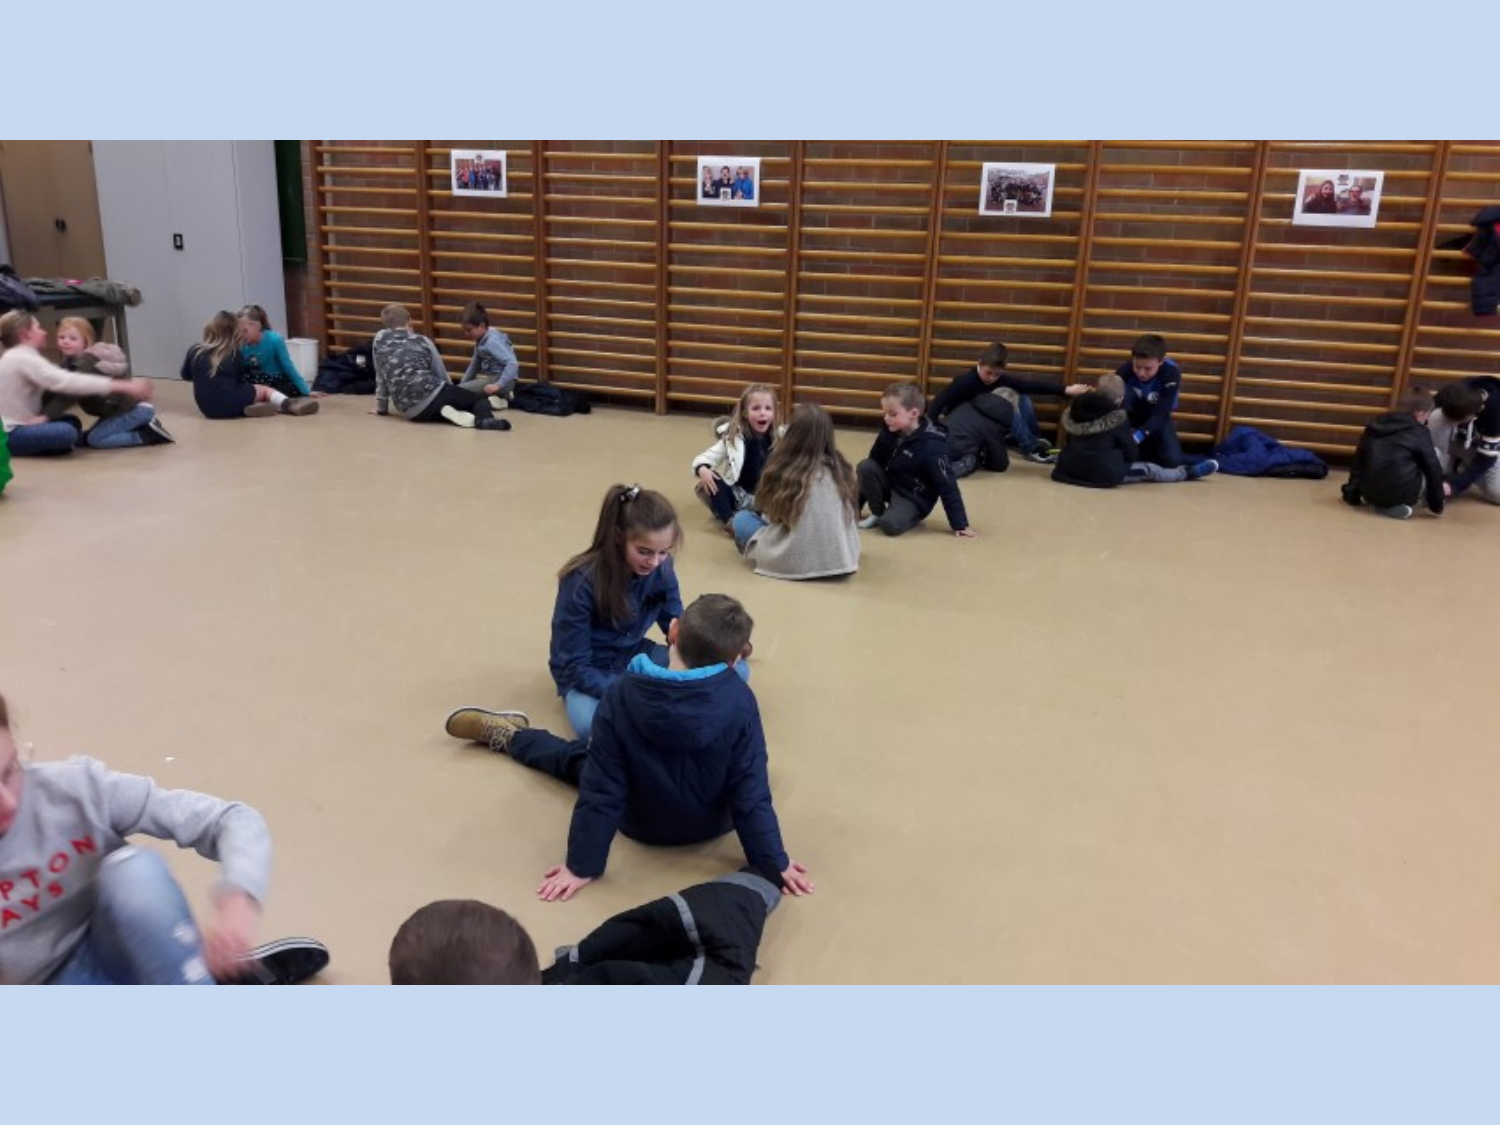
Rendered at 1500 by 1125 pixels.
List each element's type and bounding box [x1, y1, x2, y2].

picture [0, 140, 1500, 985]
